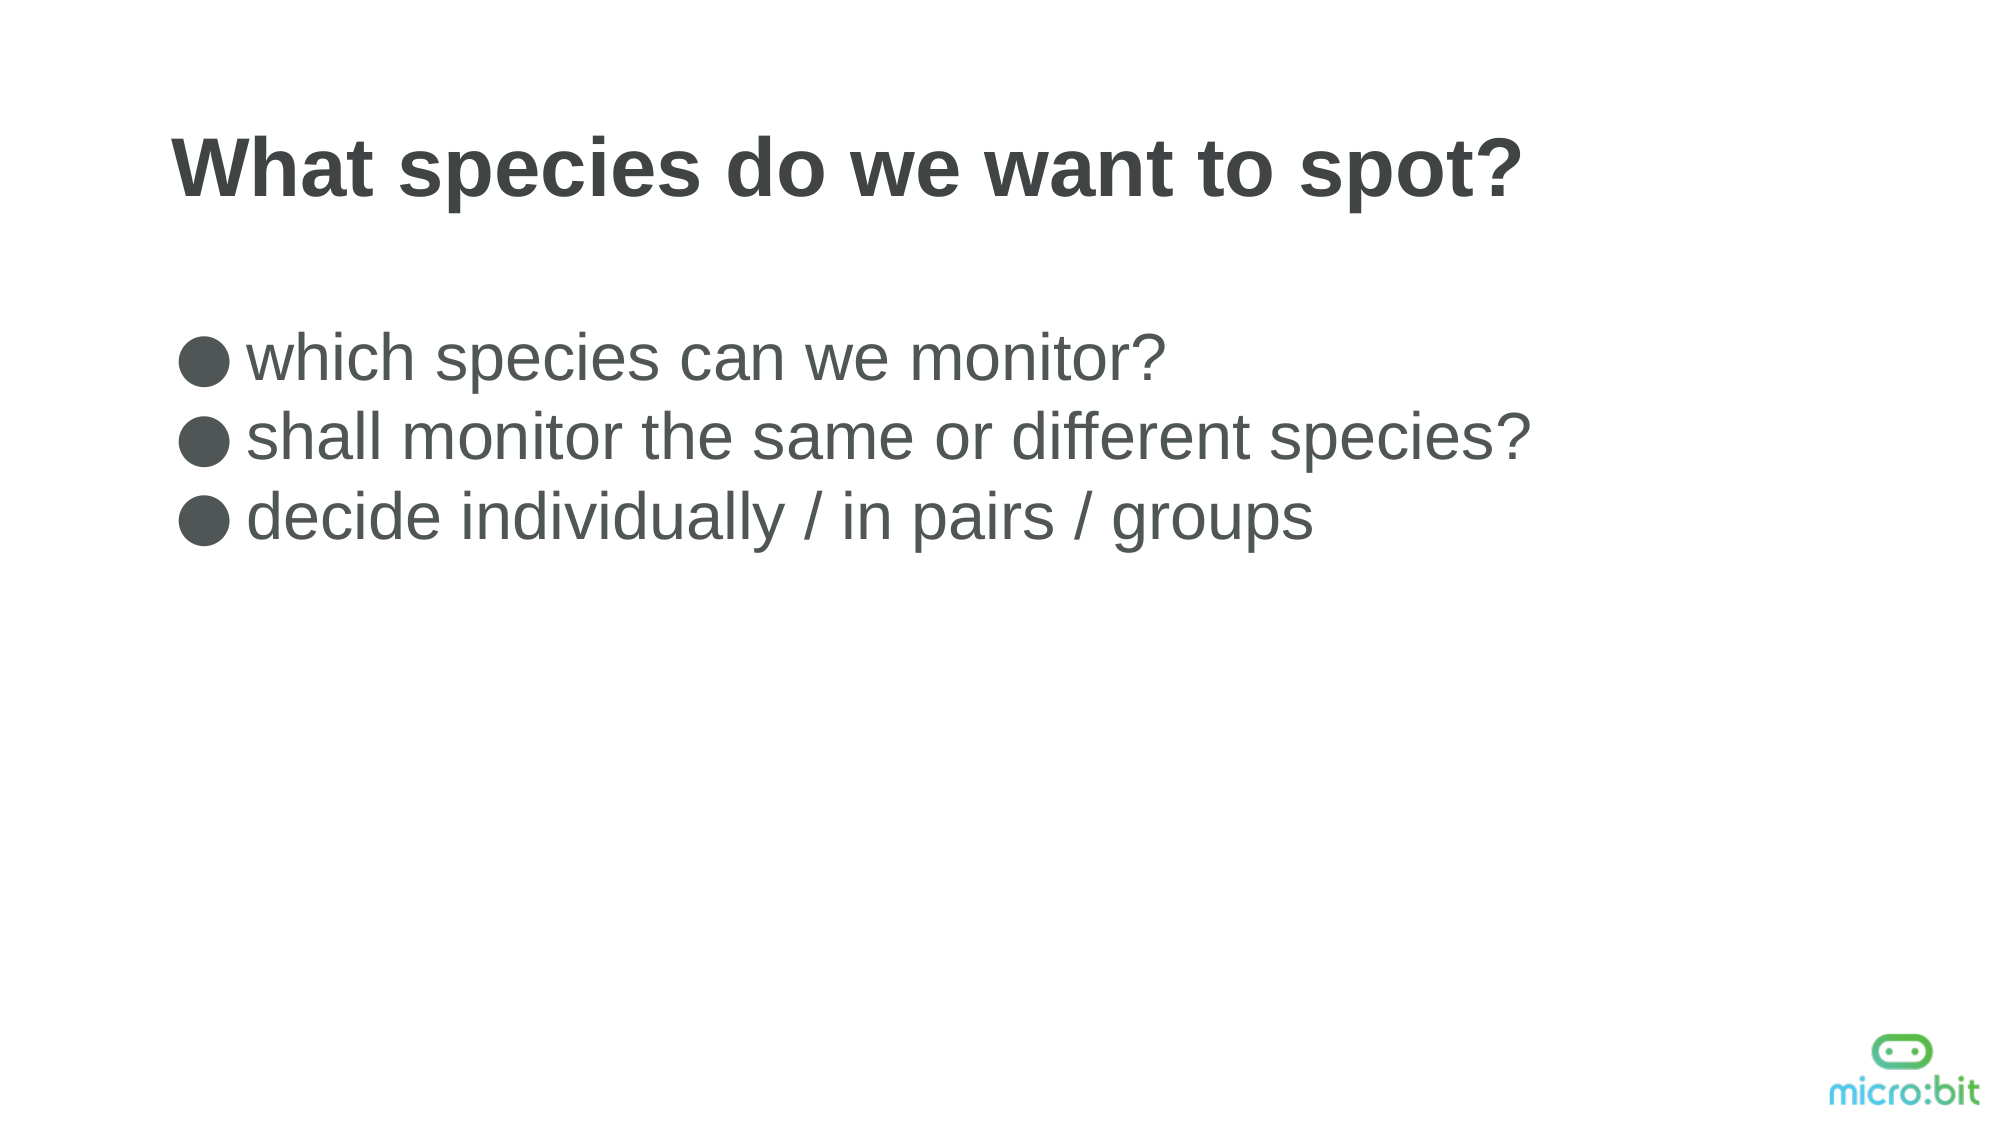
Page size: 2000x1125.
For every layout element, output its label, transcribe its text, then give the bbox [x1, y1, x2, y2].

text_box What species do we want to spot? which species can we monitor? shall monitor the same or different species? decide individually / in pairs / groups [156, 105, 1908, 929]
picture [1829, 1029, 1980, 1106]
